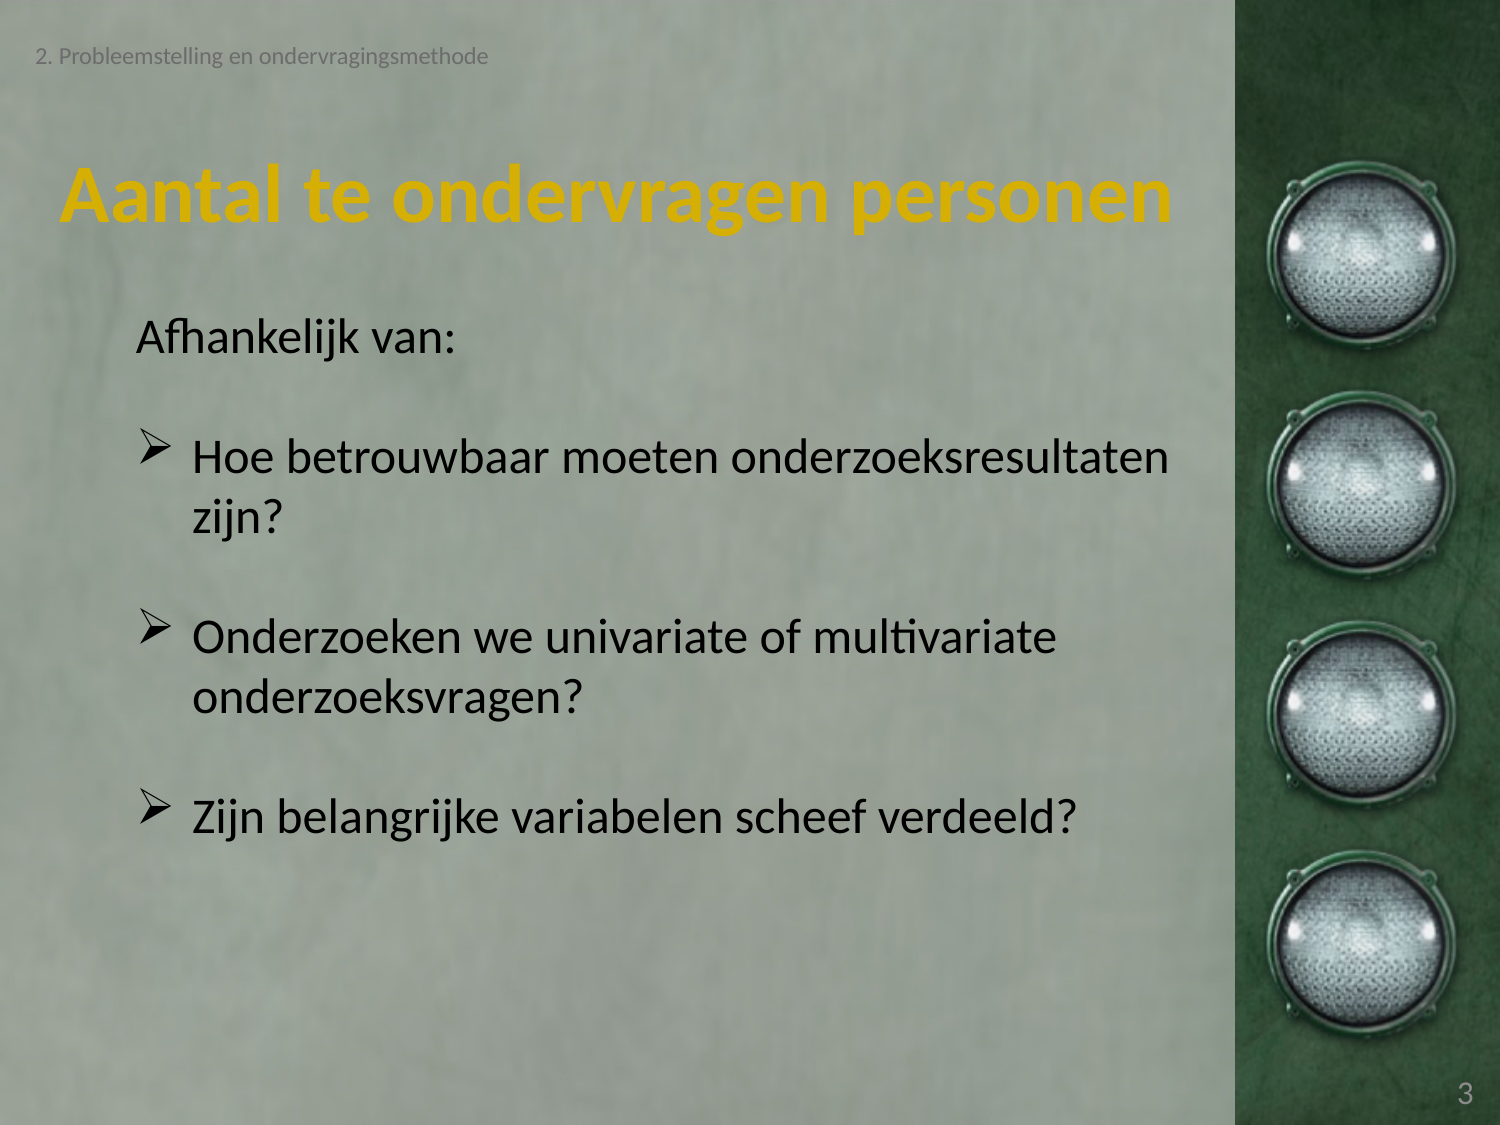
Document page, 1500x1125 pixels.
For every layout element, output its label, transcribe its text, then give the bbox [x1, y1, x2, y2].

picture [0, 0, 1500, 1125]
title 2. Probleemstelling en ondervragingsmethode [19, 32, 765, 77]
subtitle Aantal te ondervragen personen [0, 131, 1229, 276]
text_box Afhankelijk van: Hoe betrouwbaar moeten onderzoeksresultaten zijn? Onderzoeken we univariate of multivariate onderzoeksvragen? Zijn belangrijke variabelen scheef verdeeld? [121, 295, 1198, 851]
